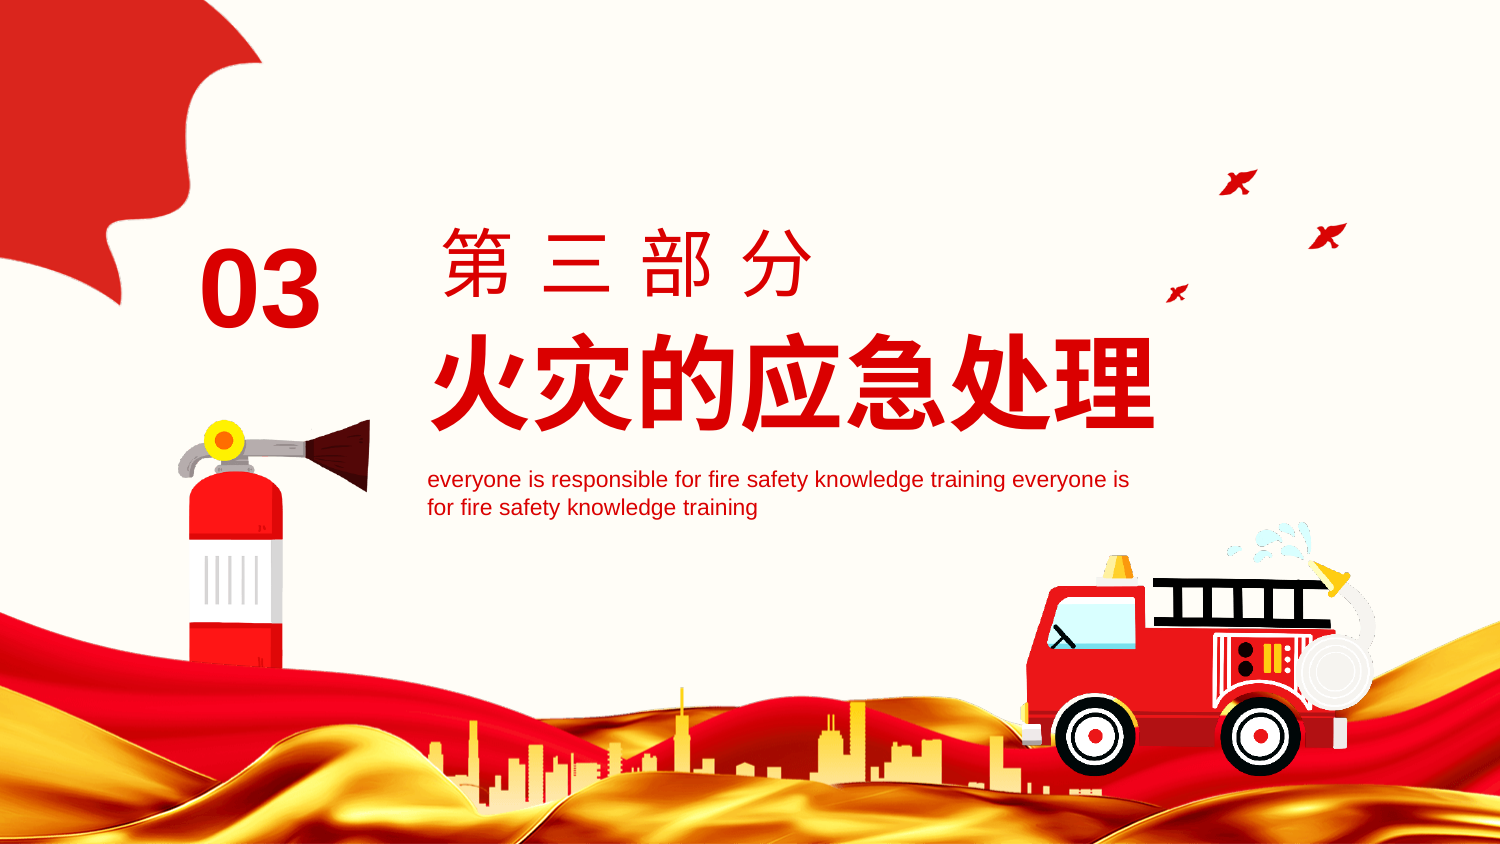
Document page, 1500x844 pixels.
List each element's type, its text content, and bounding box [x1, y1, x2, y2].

picture [1140, 145, 1350, 310]
picture [0, 0, 271, 322]
text_box 第三部分 [424, 209, 875, 314]
picture [0, 381, 1500, 844]
text_box 03 [171, 207, 350, 358]
text_box everyone is responsible for fire safety knowledge training everyone is for fire safety knowledge training [412, 457, 1163, 527]
text_box 火灾的应急处理 [412, 311, 1188, 452]
